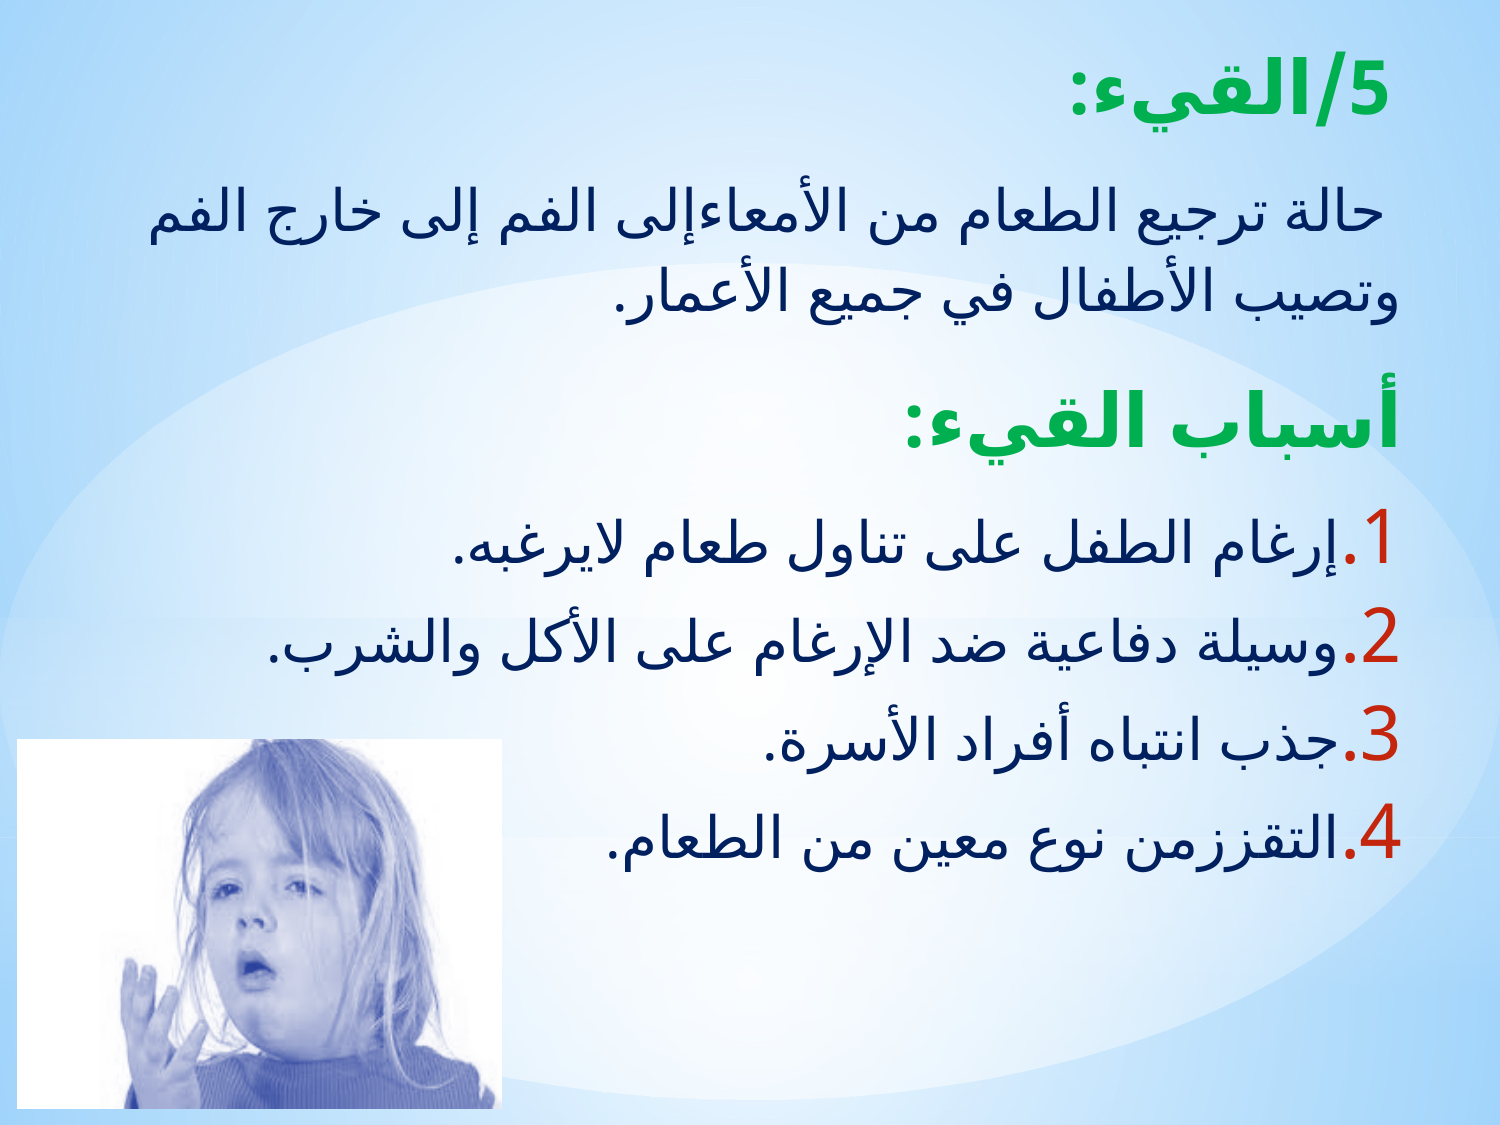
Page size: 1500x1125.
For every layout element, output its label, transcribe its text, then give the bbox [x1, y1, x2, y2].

list 5/القيء: حالة ترجيع الطعام من الأمعاءإلى الفم إلى خارج الفم وتصيب الأطفال في جميع الأعمار. أسباب القيء: إرغام الطفل على تناول طعام لايرغبه. وسيلة دفاعية ضد الإرغام على الأكل والشرب. جذب انتباه أفراد الأسرة. التقززمن نوع معين من الطعام. [75, 19, 1425, 1125]
picture [17, 739, 503, 1109]
